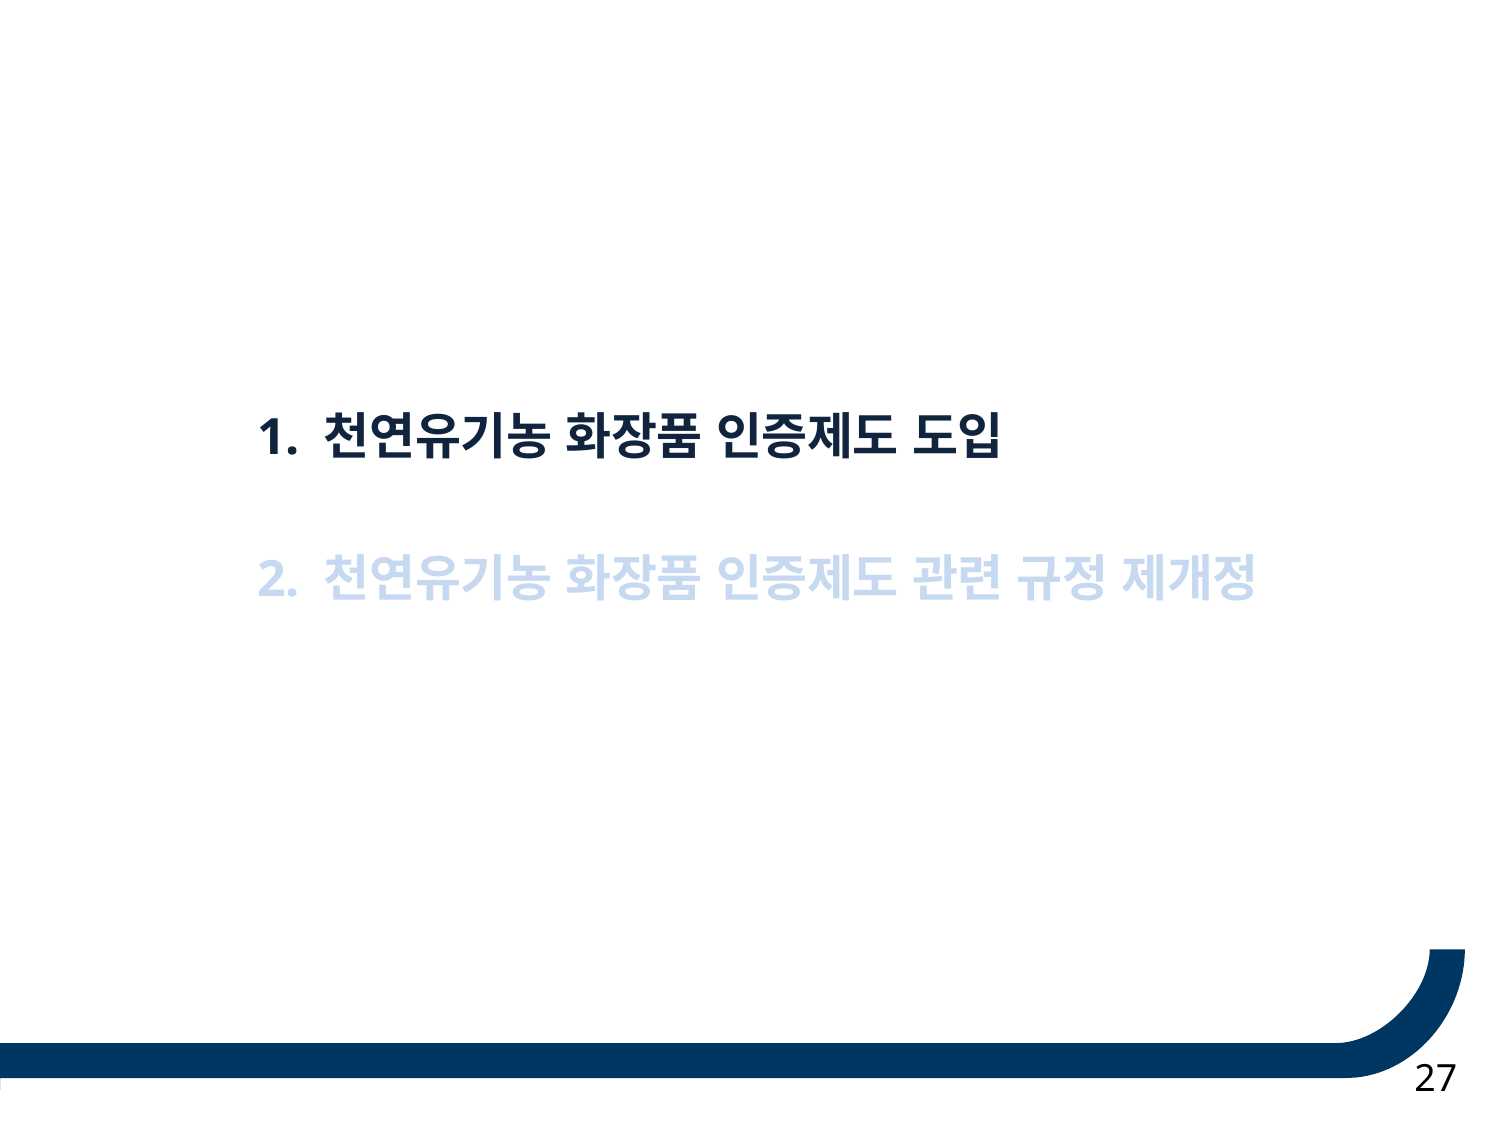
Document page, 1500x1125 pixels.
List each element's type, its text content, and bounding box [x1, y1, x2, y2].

text_box 2. 천연유기농 화장품 인증제도 관련 규정 제개정 [242, 538, 1412, 598]
text_box 27 [1399, 1046, 1477, 1107]
text_box 1. 천연유기농 화장품 인증제도 도입 [242, 397, 1282, 457]
text_box [0, 0, 1500, 1125]
